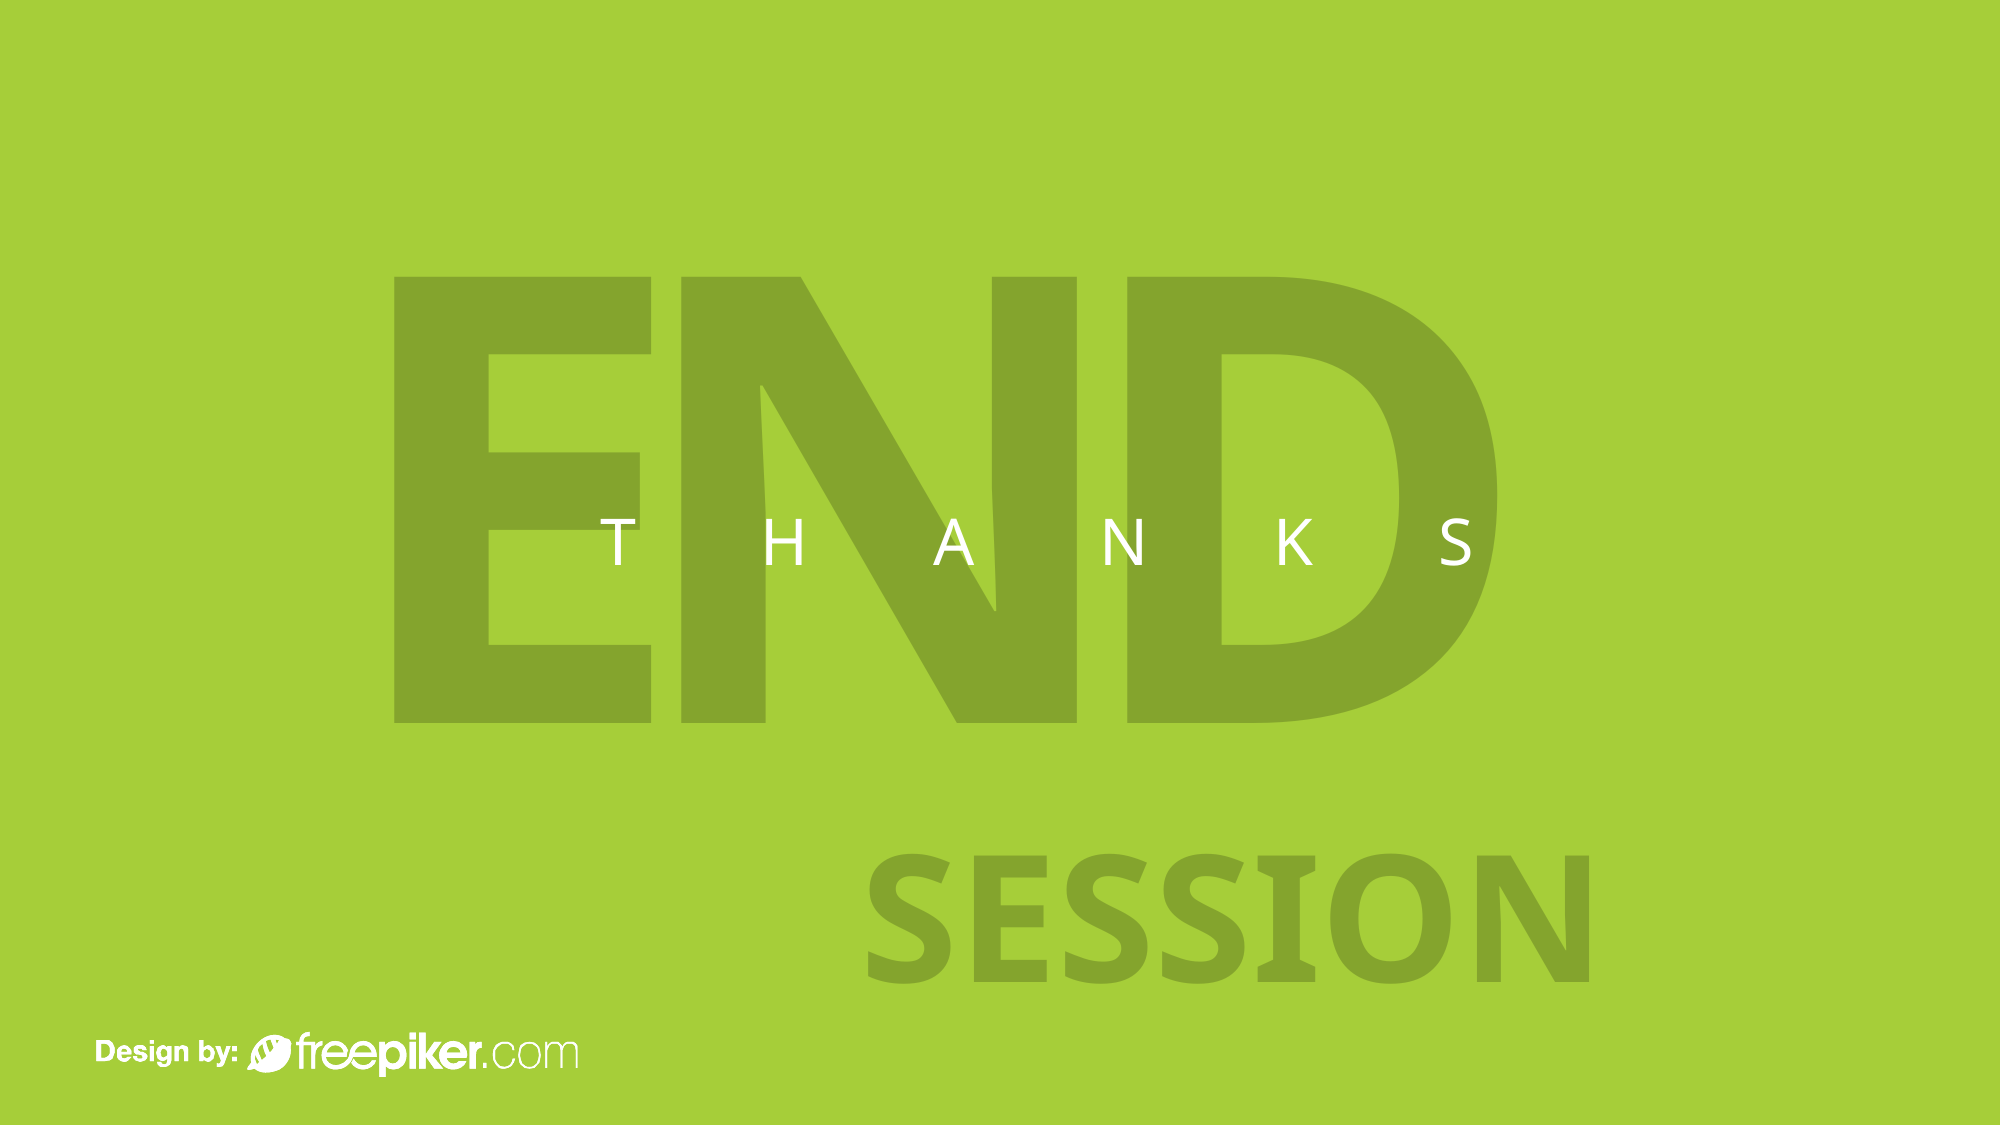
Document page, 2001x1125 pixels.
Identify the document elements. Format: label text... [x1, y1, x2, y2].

text_box SESSION [710, 635, 1756, 1025]
text_box [0, 0, 2000, 1125]
text_box END [206, 465, 1666, 856]
text_box THANKS [506, 493, 1569, 587]
picture [95, 1031, 578, 1077]
